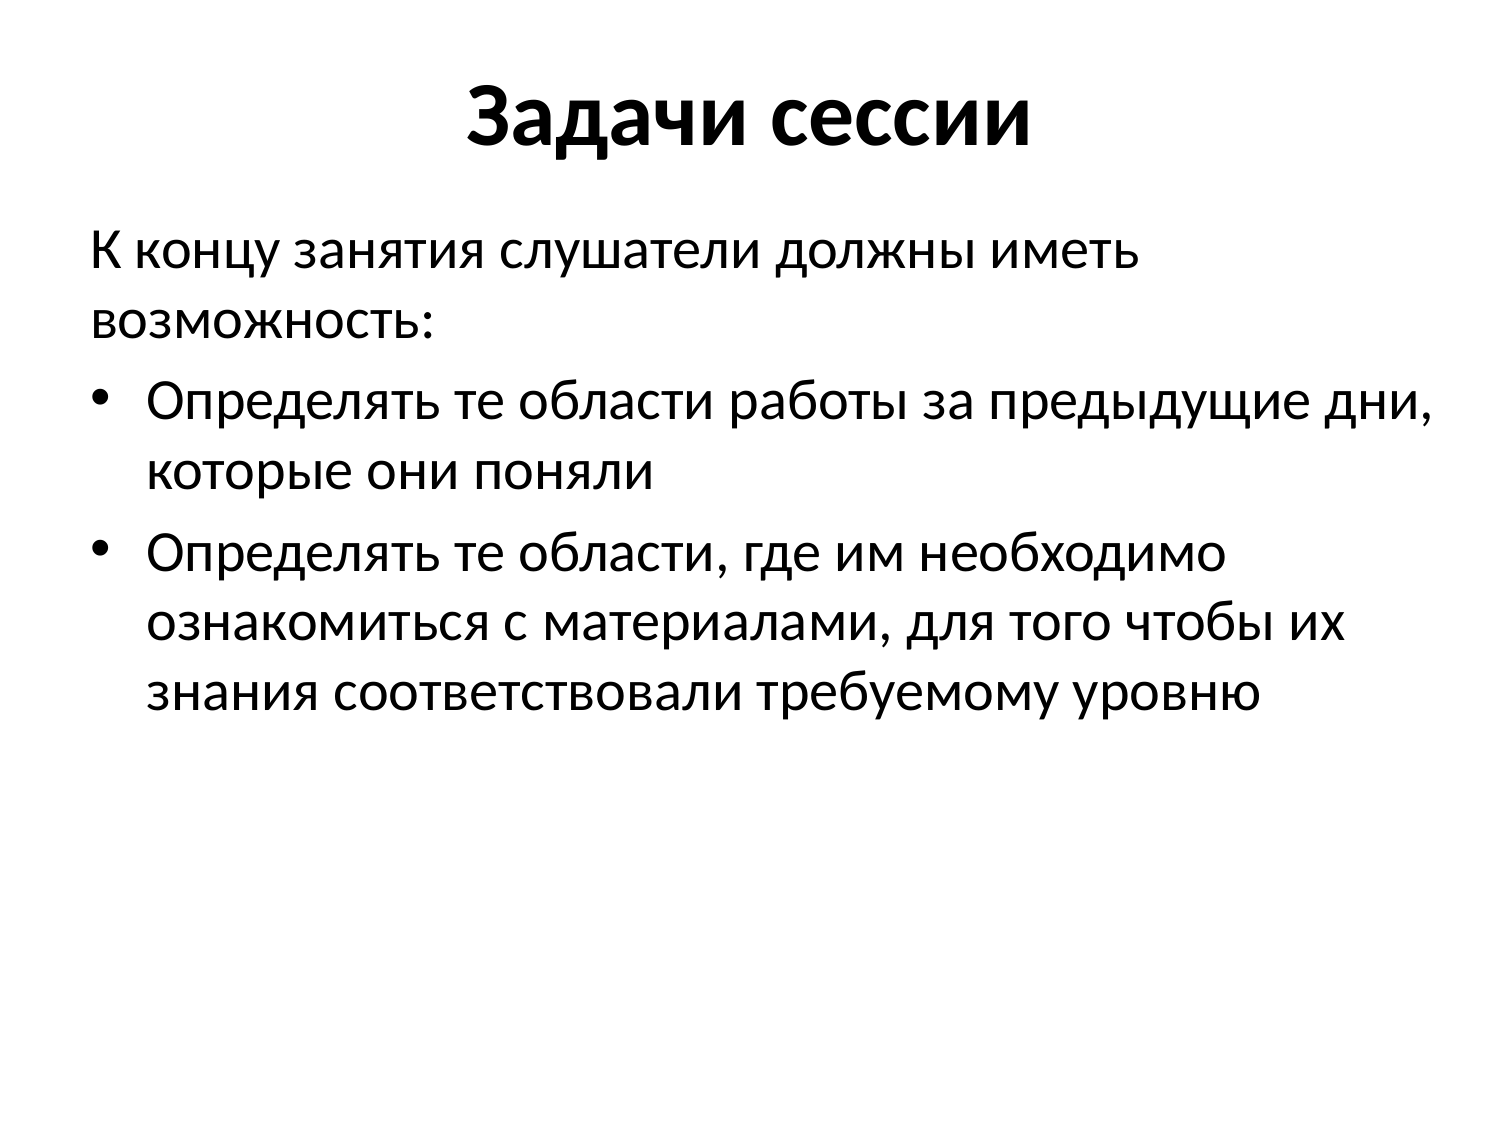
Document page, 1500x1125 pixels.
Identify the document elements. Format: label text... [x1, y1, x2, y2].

list К концу занятия слушатели должны иметь возможность: Определять те области работы за предыдущие дни, которые они поняли Определять те области, где им необходимо ознакомиться с материалами, для того чтобы их знания соответствовали требуемому уровню [75, 202, 1472, 1005]
title Задачи сессии [75, 45, 1425, 172]
